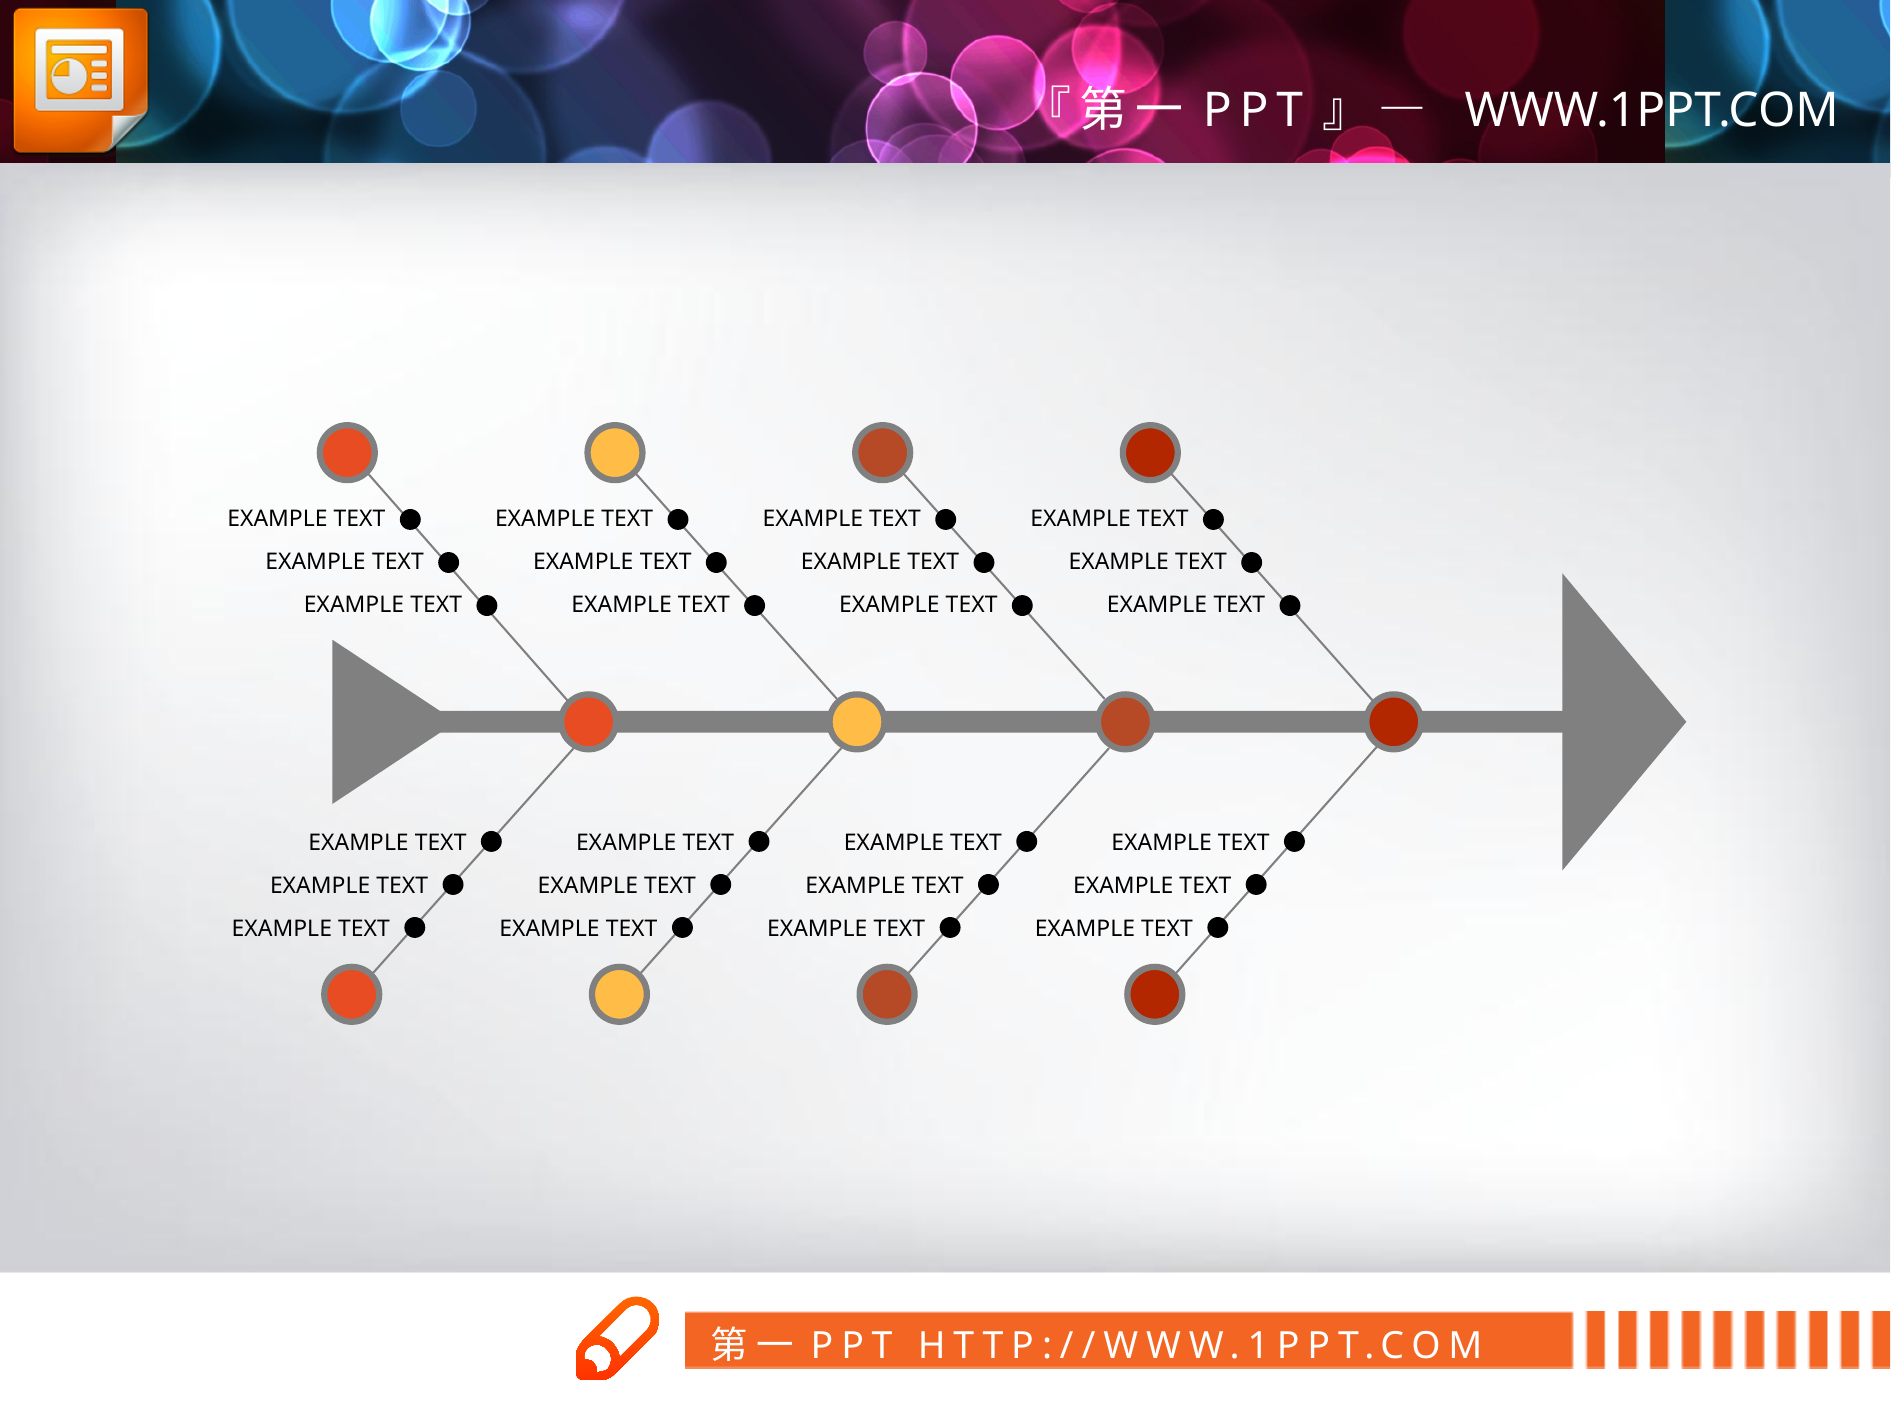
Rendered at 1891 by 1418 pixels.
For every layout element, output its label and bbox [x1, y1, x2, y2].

text_box [906, 747, 1110, 976]
text_box [1419, 710, 1562, 733]
text_box [1173, 744, 1380, 976]
text_box [480, 495, 689, 540]
text_box [634, 471, 838, 700]
text_box [1122, 425, 1178, 481]
text_box [366, 471, 570, 700]
text_box [441, 710, 563, 733]
text_box [1366, 694, 1422, 750]
text_box [747, 495, 957, 540]
text_box [522, 863, 732, 907]
text_box [638, 747, 842, 976]
text_box [484, 906, 694, 950]
text_box [752, 906, 961, 950]
text_box [561, 820, 770, 864]
text_box [1020, 906, 1229, 950]
text_box [587, 425, 643, 481]
text_box [790, 863, 1000, 907]
text_box [829, 694, 885, 750]
text_box [901, 471, 1105, 700]
text_box [786, 538, 995, 583]
text_box [556, 581, 766, 626]
text_box [370, 747, 574, 976]
text_box [216, 906, 426, 950]
text_box [883, 710, 1100, 733]
text_box [591, 966, 647, 1022]
text_box [518, 538, 727, 583]
text_box [614, 710, 831, 733]
text_box [1169, 471, 1375, 703]
text_box [324, 966, 380, 1022]
text_box [289, 581, 498, 626]
text_box [1096, 820, 1306, 864]
text_box [828, 820, 1038, 864]
text_box [293, 820, 503, 864]
text_box [250, 538, 460, 583]
text_box [1151, 710, 1368, 733]
text_box [255, 863, 464, 907]
text_box [212, 495, 422, 540]
text_box [1562, 573, 1687, 871]
text_box [855, 425, 911, 481]
text_box [824, 581, 1034, 626]
text_box [332, 639, 457, 804]
text_box [1127, 966, 1183, 1022]
picture [0, 0, 1891, 1275]
text_box [1053, 538, 1263, 583]
text_box [1015, 495, 1225, 540]
text_box [1058, 863, 1267, 907]
text_box [319, 425, 375, 481]
text_box [561, 694, 617, 750]
picture [685, 1311, 1891, 1369]
text_box [1092, 581, 1301, 626]
text_box [1097, 694, 1153, 750]
text_box [859, 966, 915, 1022]
